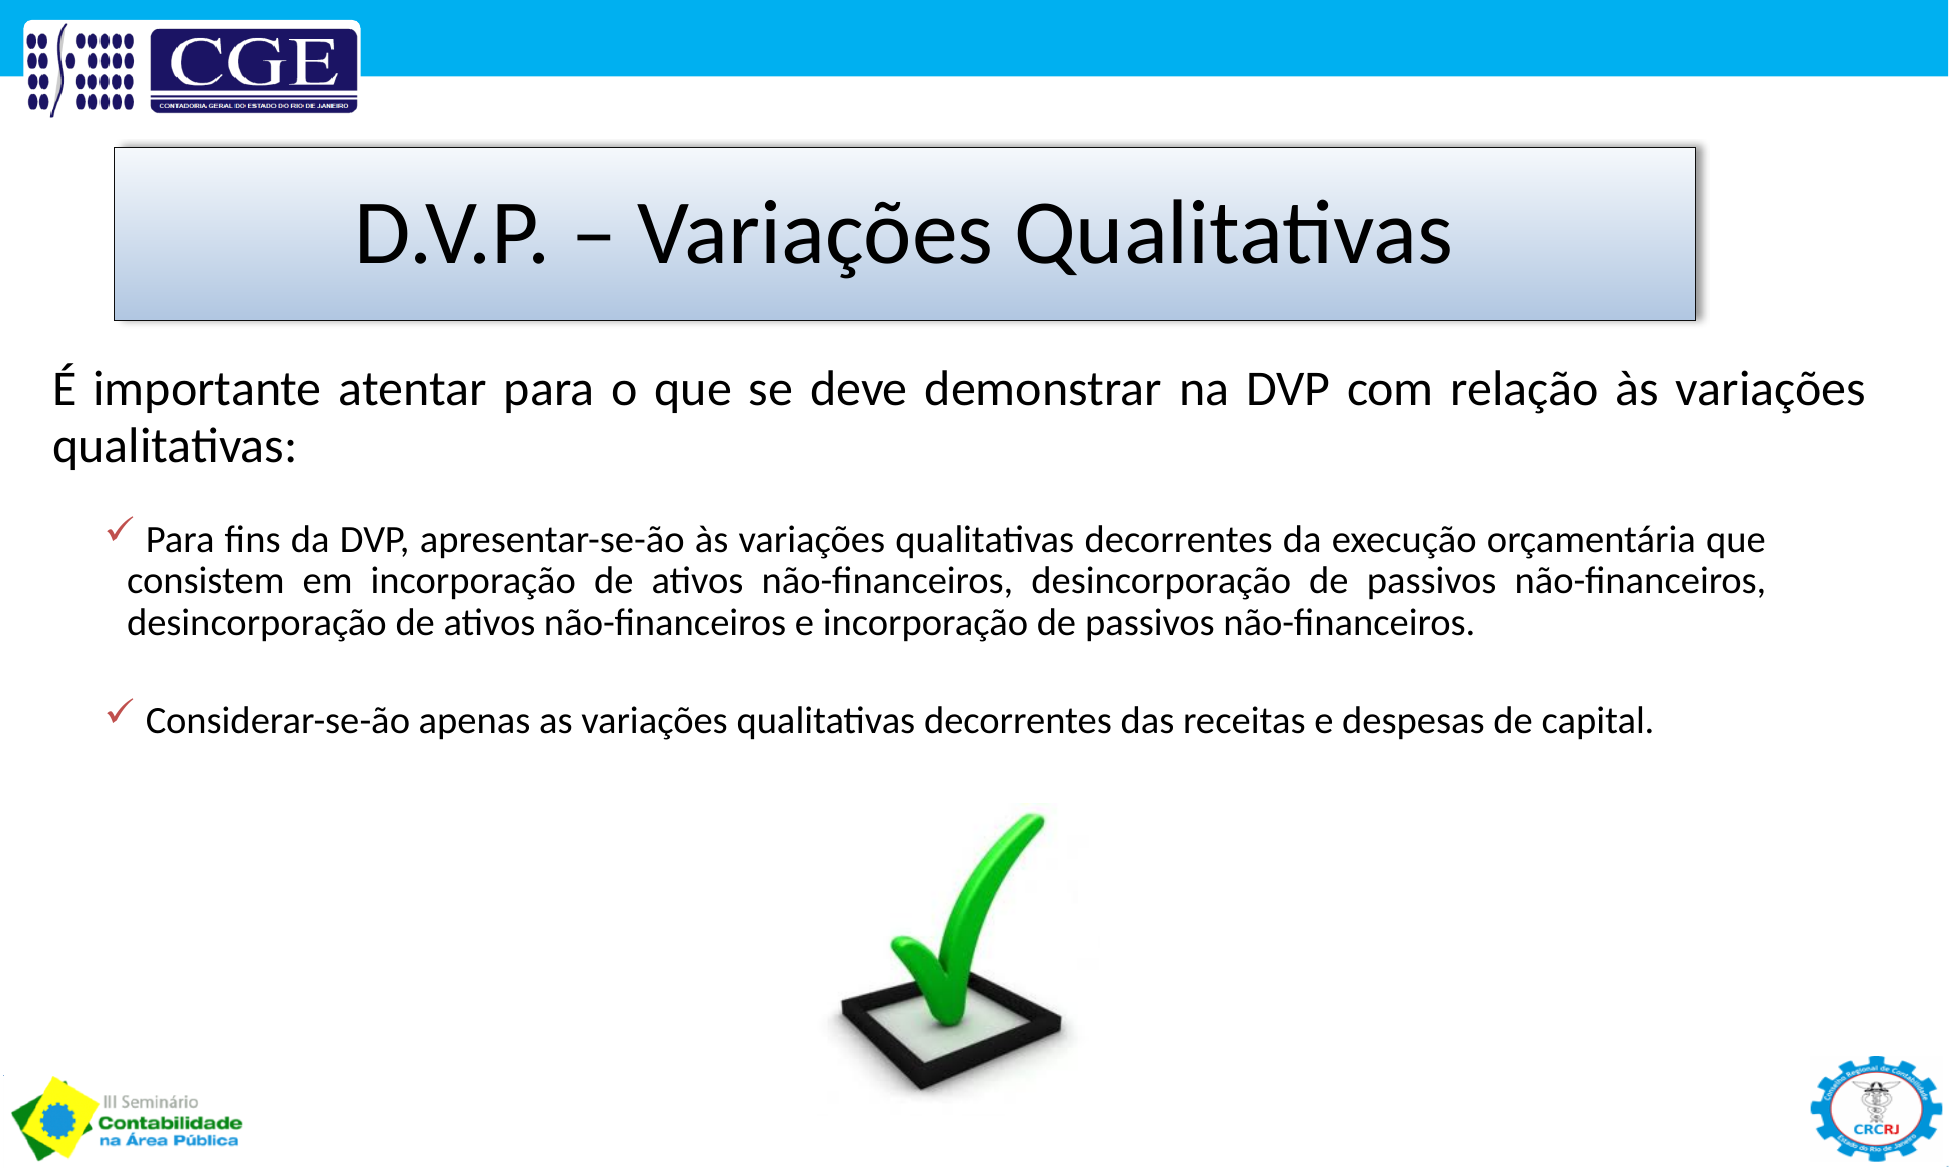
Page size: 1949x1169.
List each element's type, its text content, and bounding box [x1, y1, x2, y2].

text_box É importante atentar para o que se deve demonstrar na DVP com relação às variações qualitativas: [34, 350, 1885, 483]
picture [806, 803, 1100, 1117]
picture [1803, 1056, 1949, 1167]
picture [23, 20, 361, 118]
list Para fins da DVP, apresentar-se-ão às variações qualitativas decorrentes da execução orçamentária que consistem em incorporação de ativos não-financeiros, desincorporação de passivos não-financeiros, desincorporação de ativos não-financeiros e incorporação de passivos não-financeiros. Considerar-se-ão apenas as variações qualitativas decorrentes das receitas e despesas de capital. [57, 483, 1783, 806]
picture [3, 1075, 254, 1168]
text_box D.V.P. – Variações Qualitativas [114, 147, 1696, 321]
